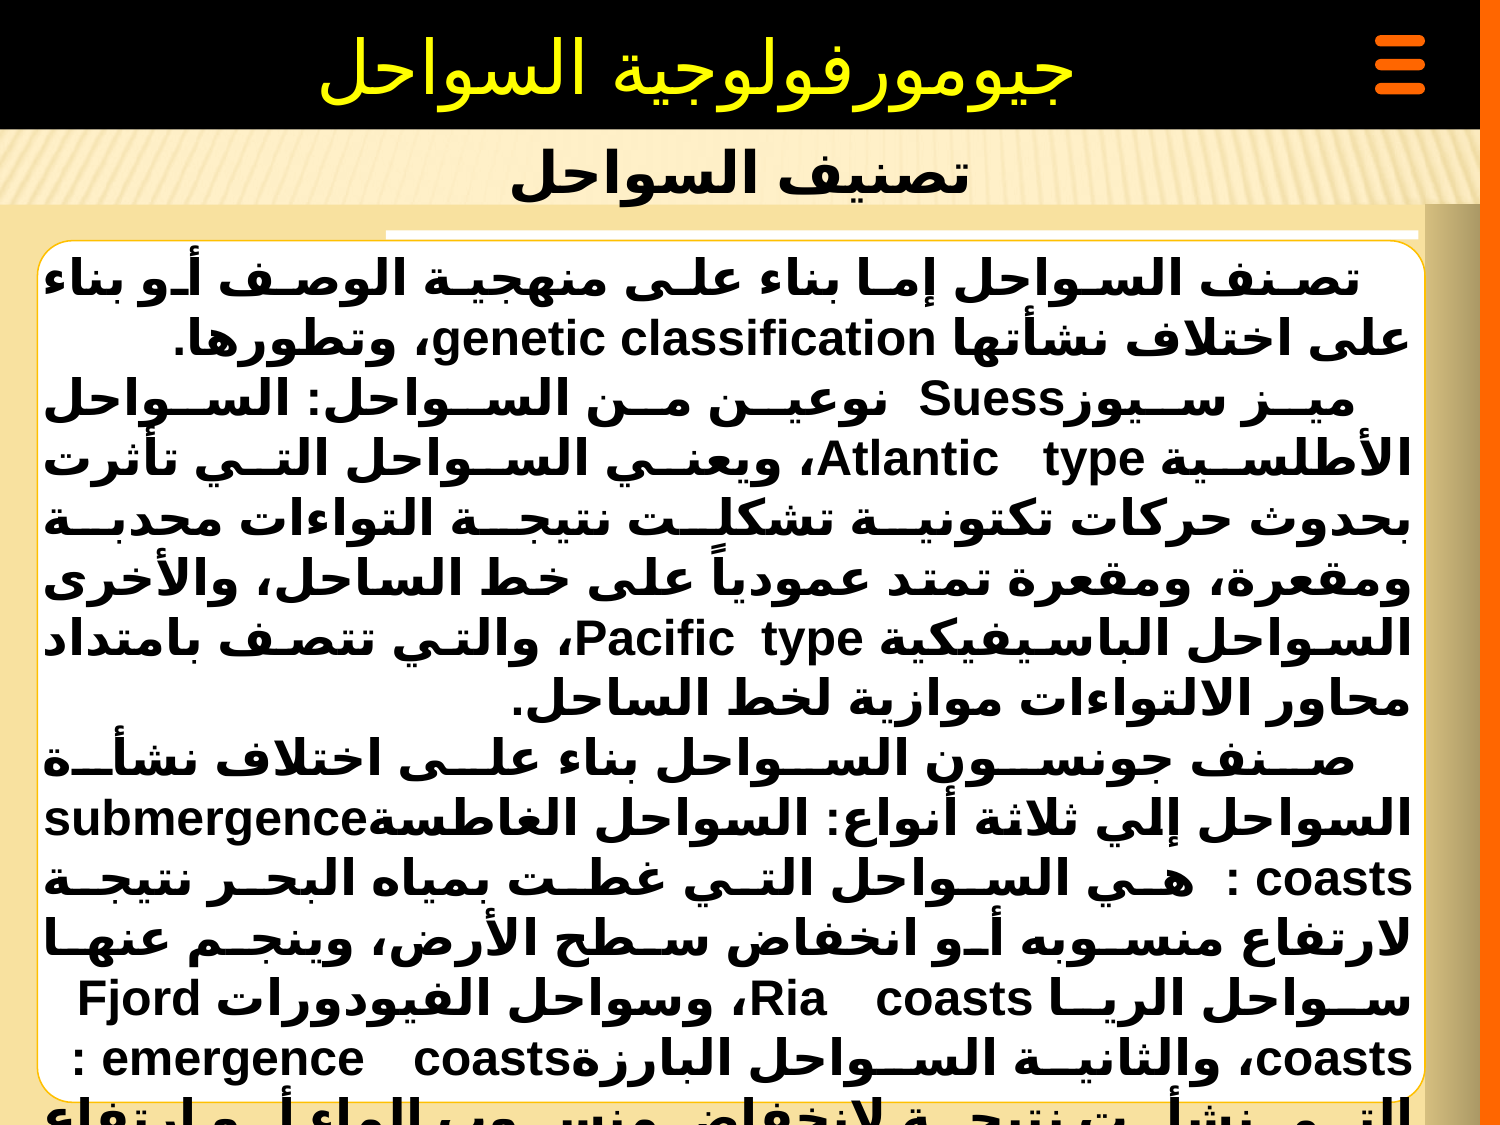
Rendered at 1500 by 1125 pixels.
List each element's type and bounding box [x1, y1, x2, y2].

text_box [0, 0, 1500, 1125]
